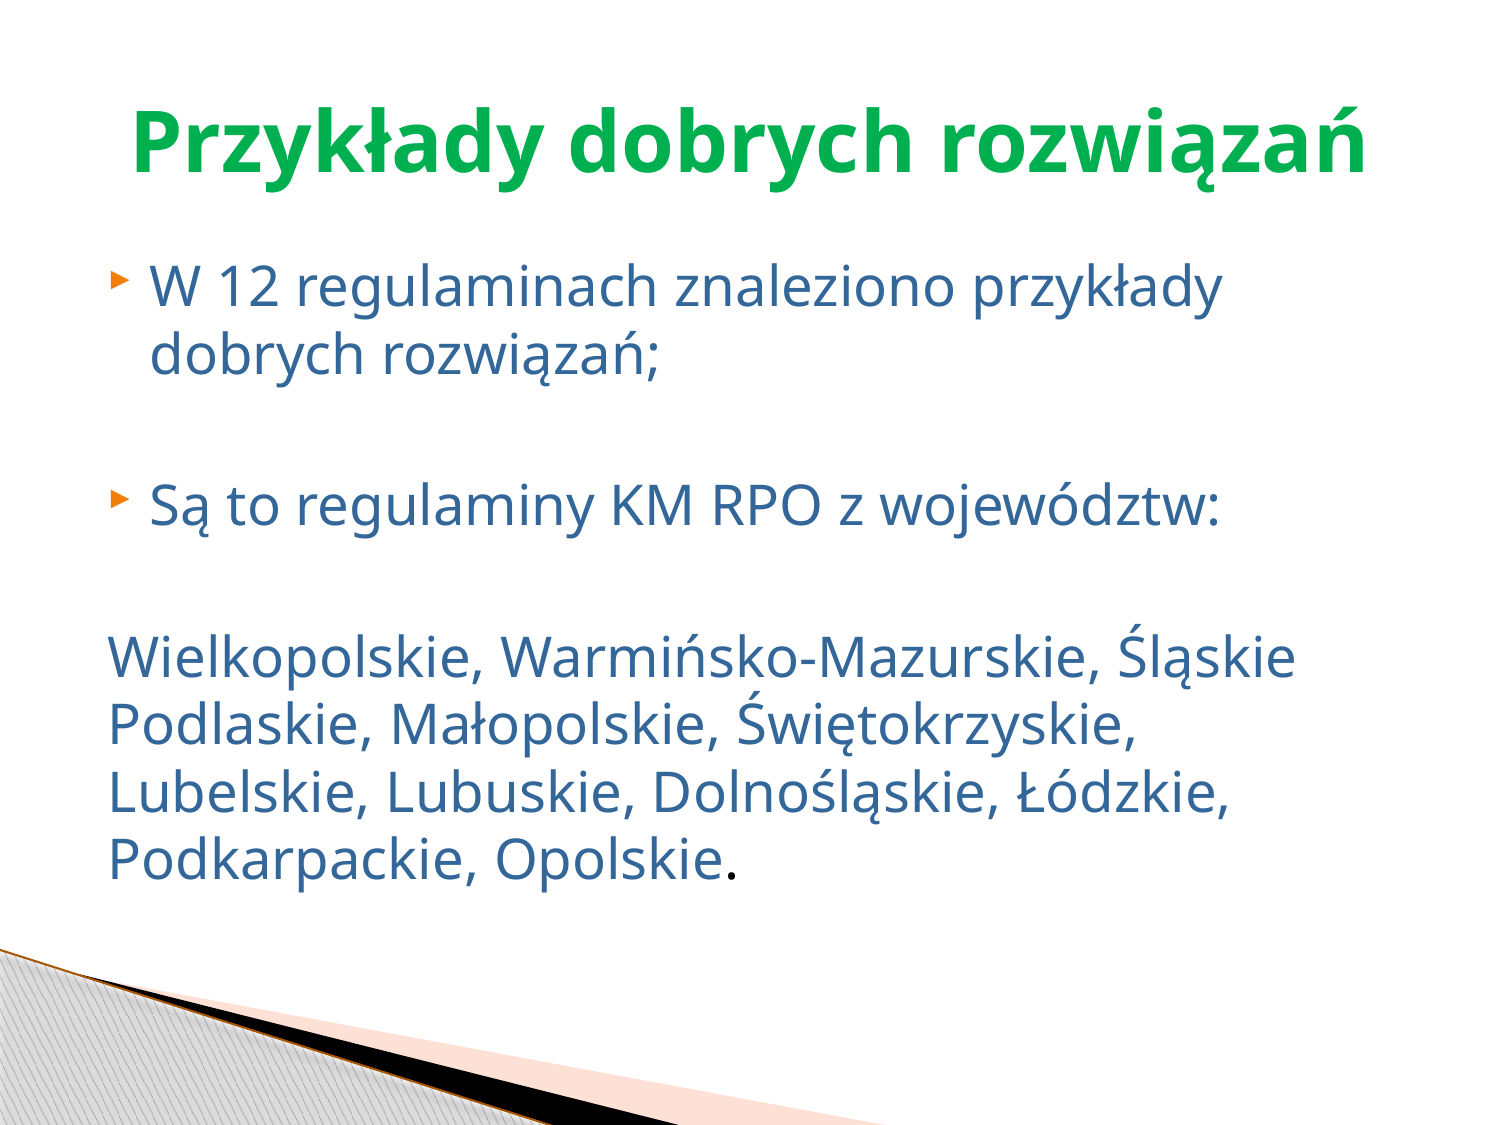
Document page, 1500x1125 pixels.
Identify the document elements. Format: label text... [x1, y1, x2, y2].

title Przykłady dobrych rozwiązań [75, 45, 1425, 233]
list W 12 regulaminach znaleziono przykłady dobrych rozwiązań; Są to regulaminy KM RPO z województw: Wielkopolskie, Warmińsko-Mazurskie, Śląskie Podlaskie, Małopolskie, Świętokrzyskie, Lubelskie, Lubuskie, Dolnośląskie, Łódzkie, Podkarpackie, Opolskie. [75, 243, 1425, 986]
